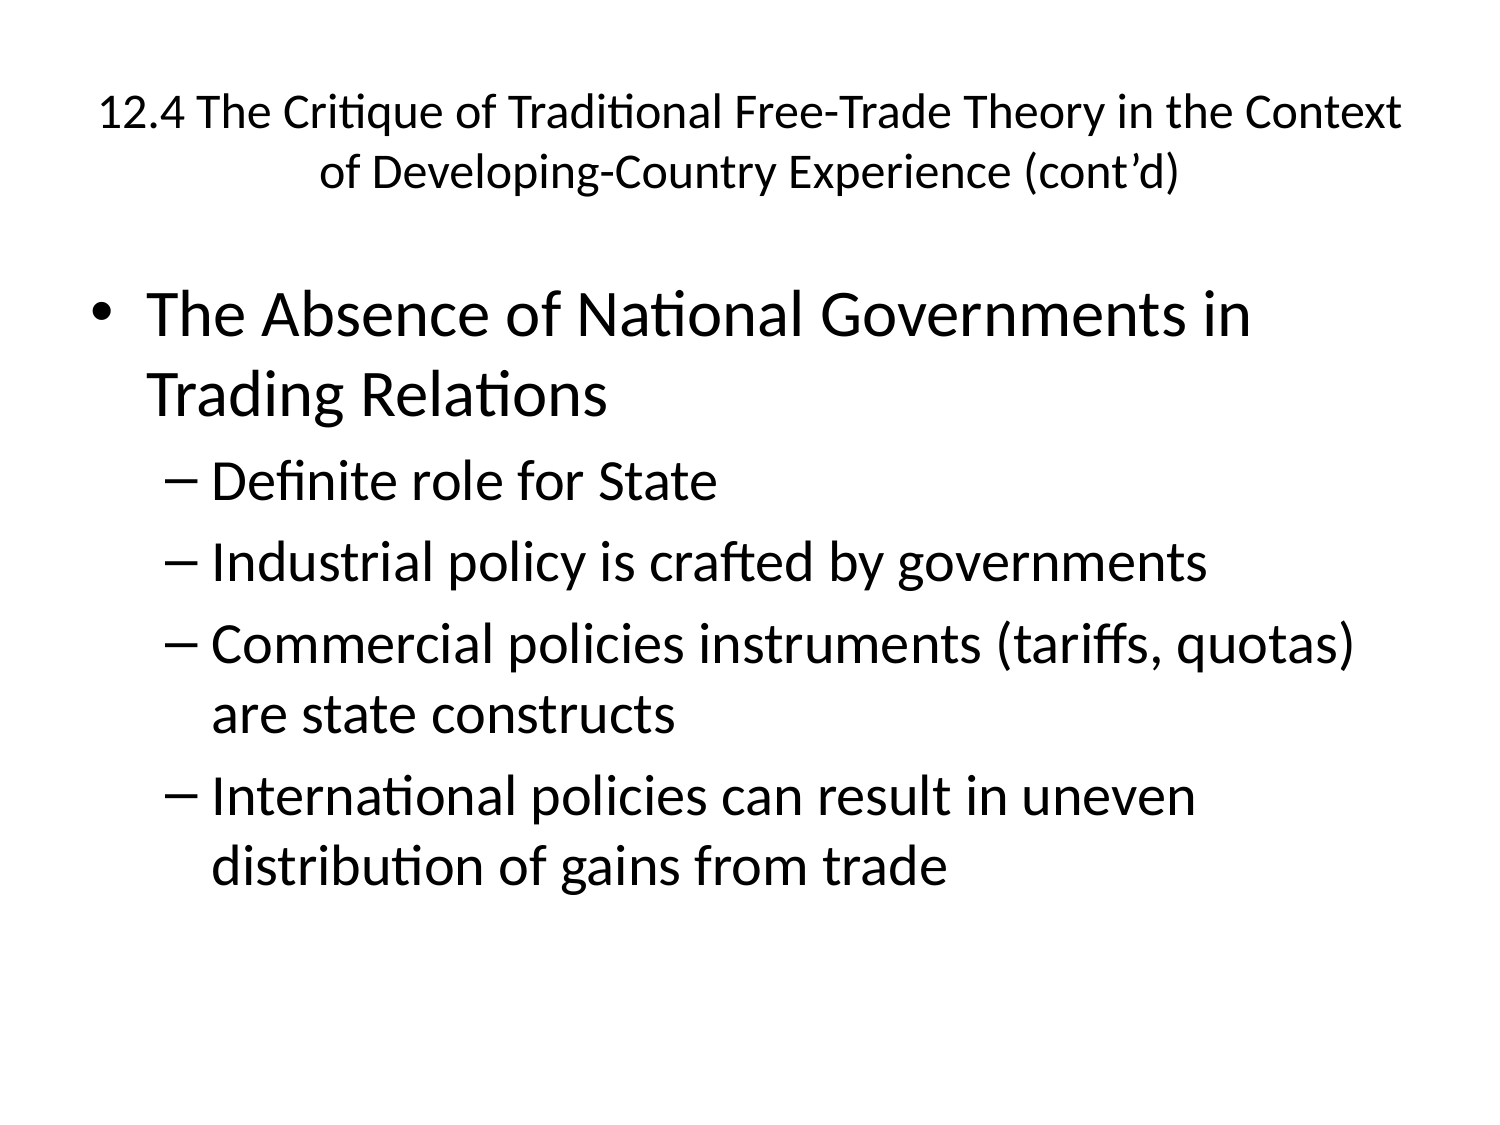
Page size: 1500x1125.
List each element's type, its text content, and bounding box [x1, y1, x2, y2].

title 12.4 The Critique of Traditional Free-Trade Theory in the Context of Developing-Country Experience (cont’d) [75, 45, 1425, 233]
list The Absence of National Governments in Trading Relations Definite role for State Industrial policy is crafted by governments Commercial policies instruments (tariffs, quotas) are state constructs International policies can result in uneven distribution of gains from trade [75, 262, 1425, 1005]
